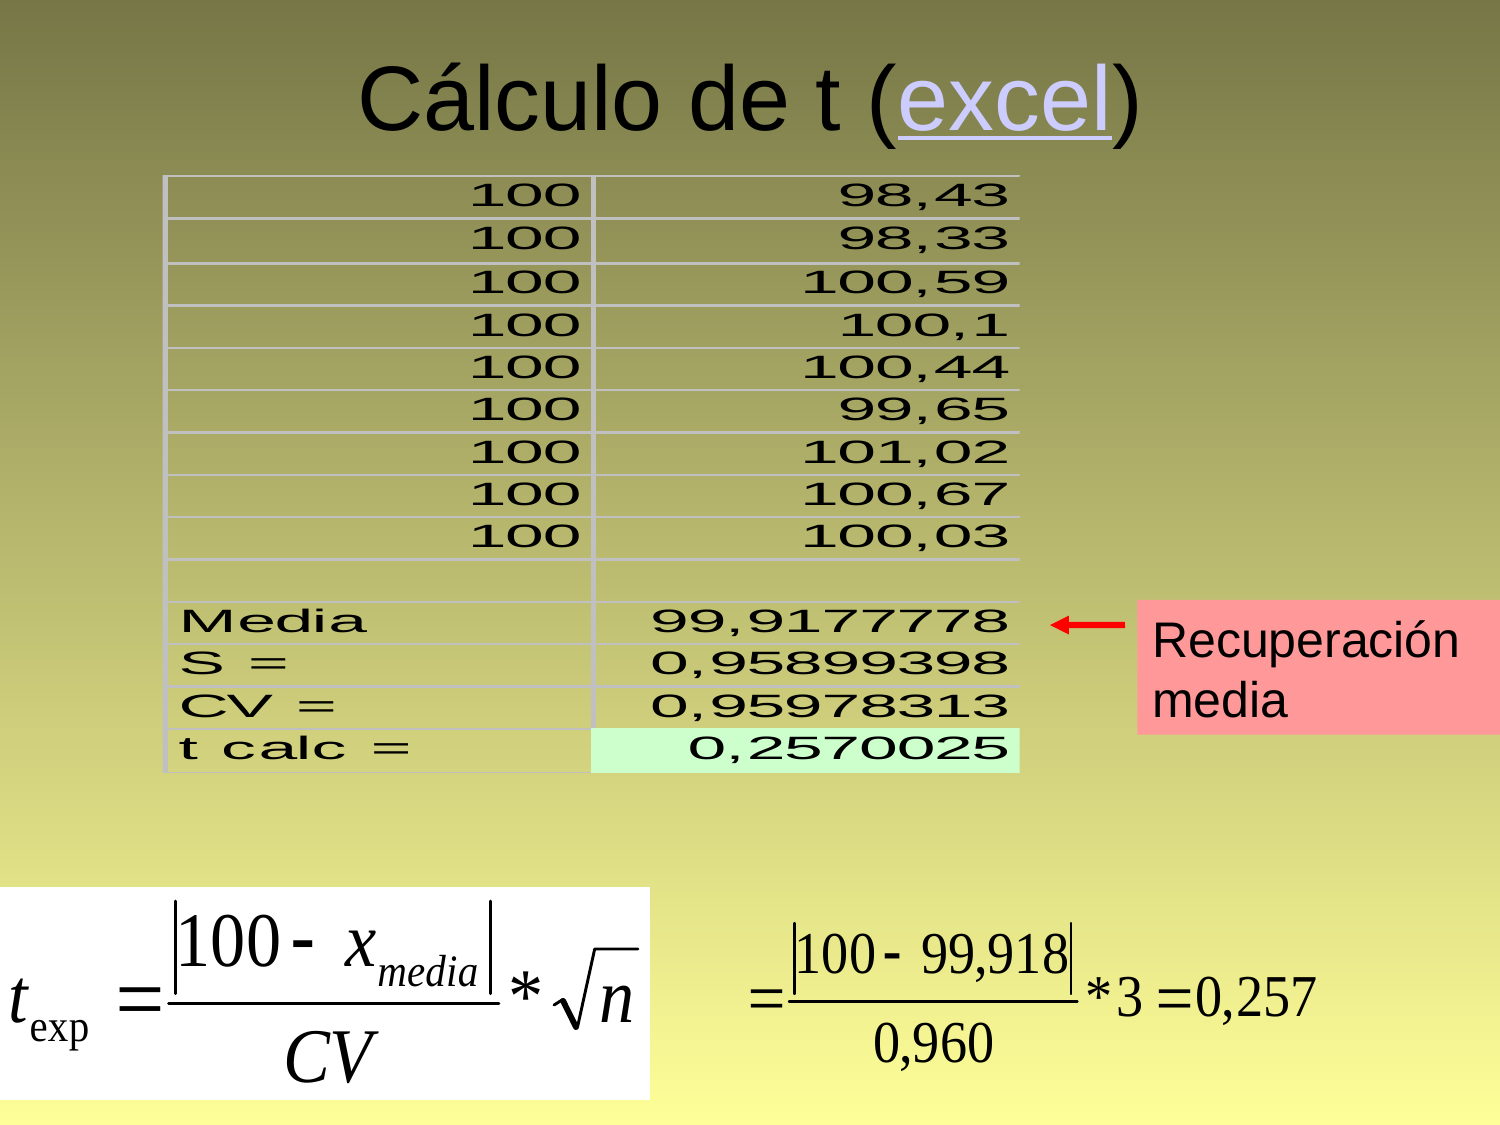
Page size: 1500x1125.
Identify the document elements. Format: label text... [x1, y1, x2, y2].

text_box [737, 912, 1326, 1086]
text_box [162, 174, 1026, 776]
title Cálculo de t (excel) [112, 0, 1388, 188]
text_box [1050, 618, 1126, 632]
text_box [0, 887, 651, 1101]
text_box Recuperación media [1137, 599, 1500, 735]
